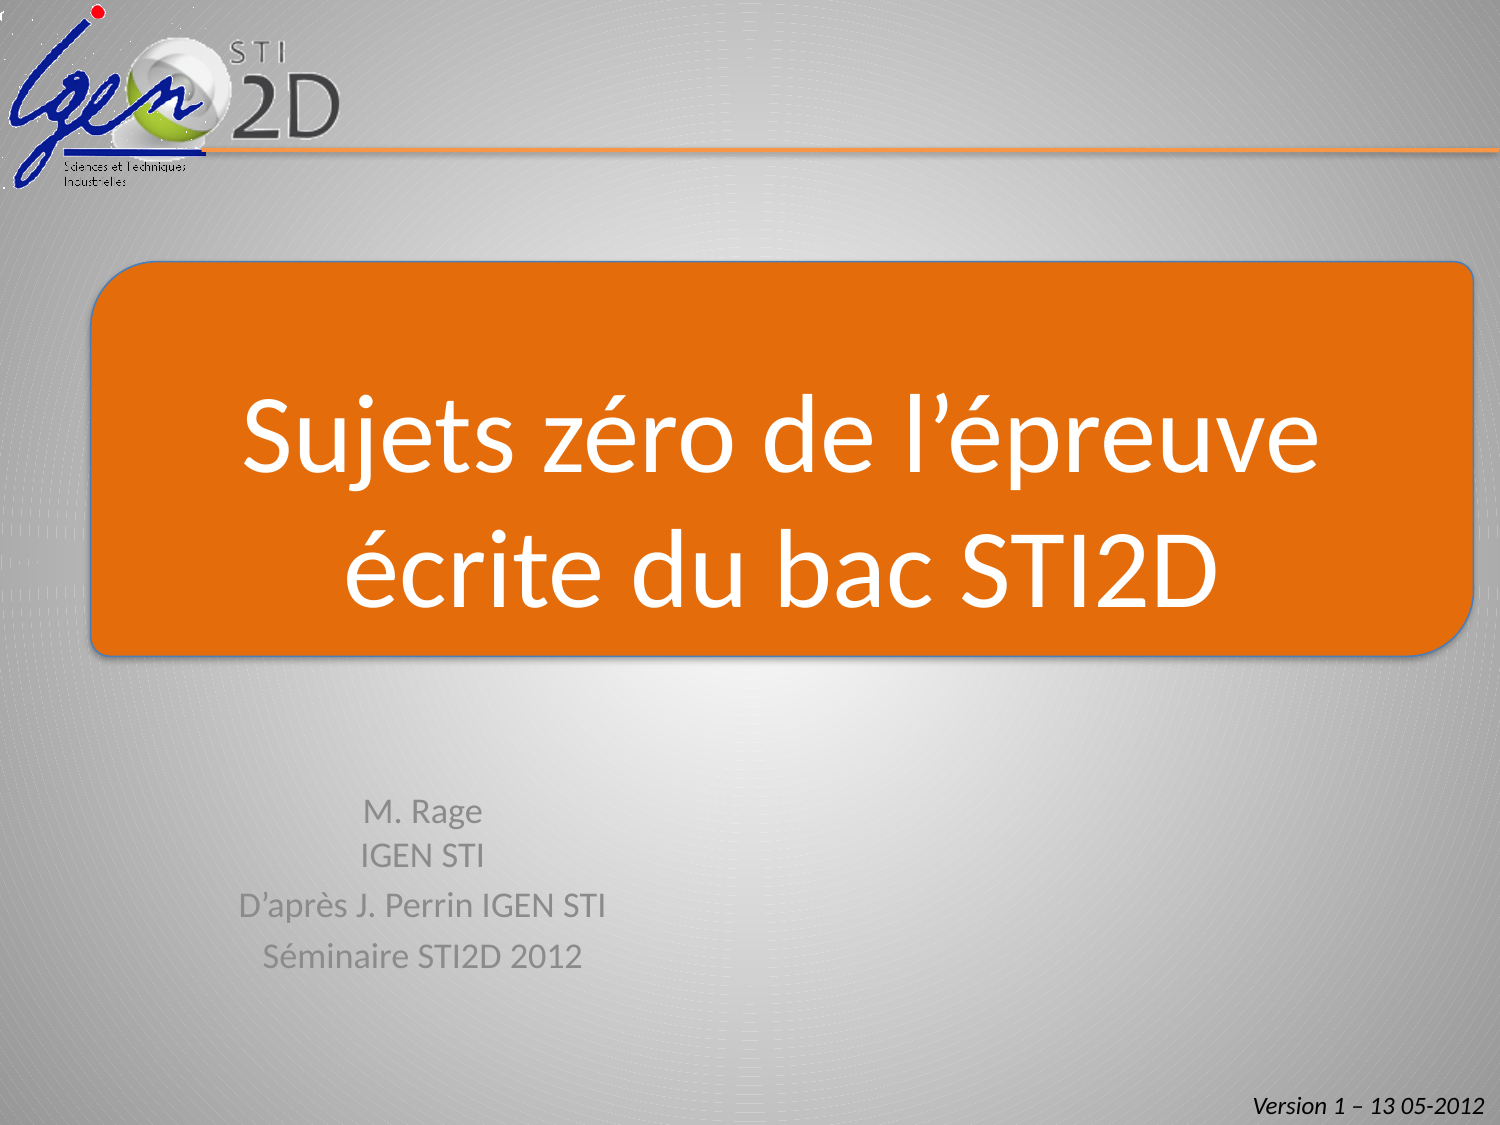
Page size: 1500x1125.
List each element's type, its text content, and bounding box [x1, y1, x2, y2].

picture [197, 147, 204, 159]
text_box Version 1 – 13 05-2012 [1201, 1081, 1500, 1125]
subtitle M. Rage IGEN STI D’après J. Perrin IGEN STI Séminaire STI2D 2012 [133, 779, 713, 986]
text_box Sujets zéro de l’épreuve écrite du bac STI2D [89, 260, 1475, 658]
picture [0, 4, 343, 192]
